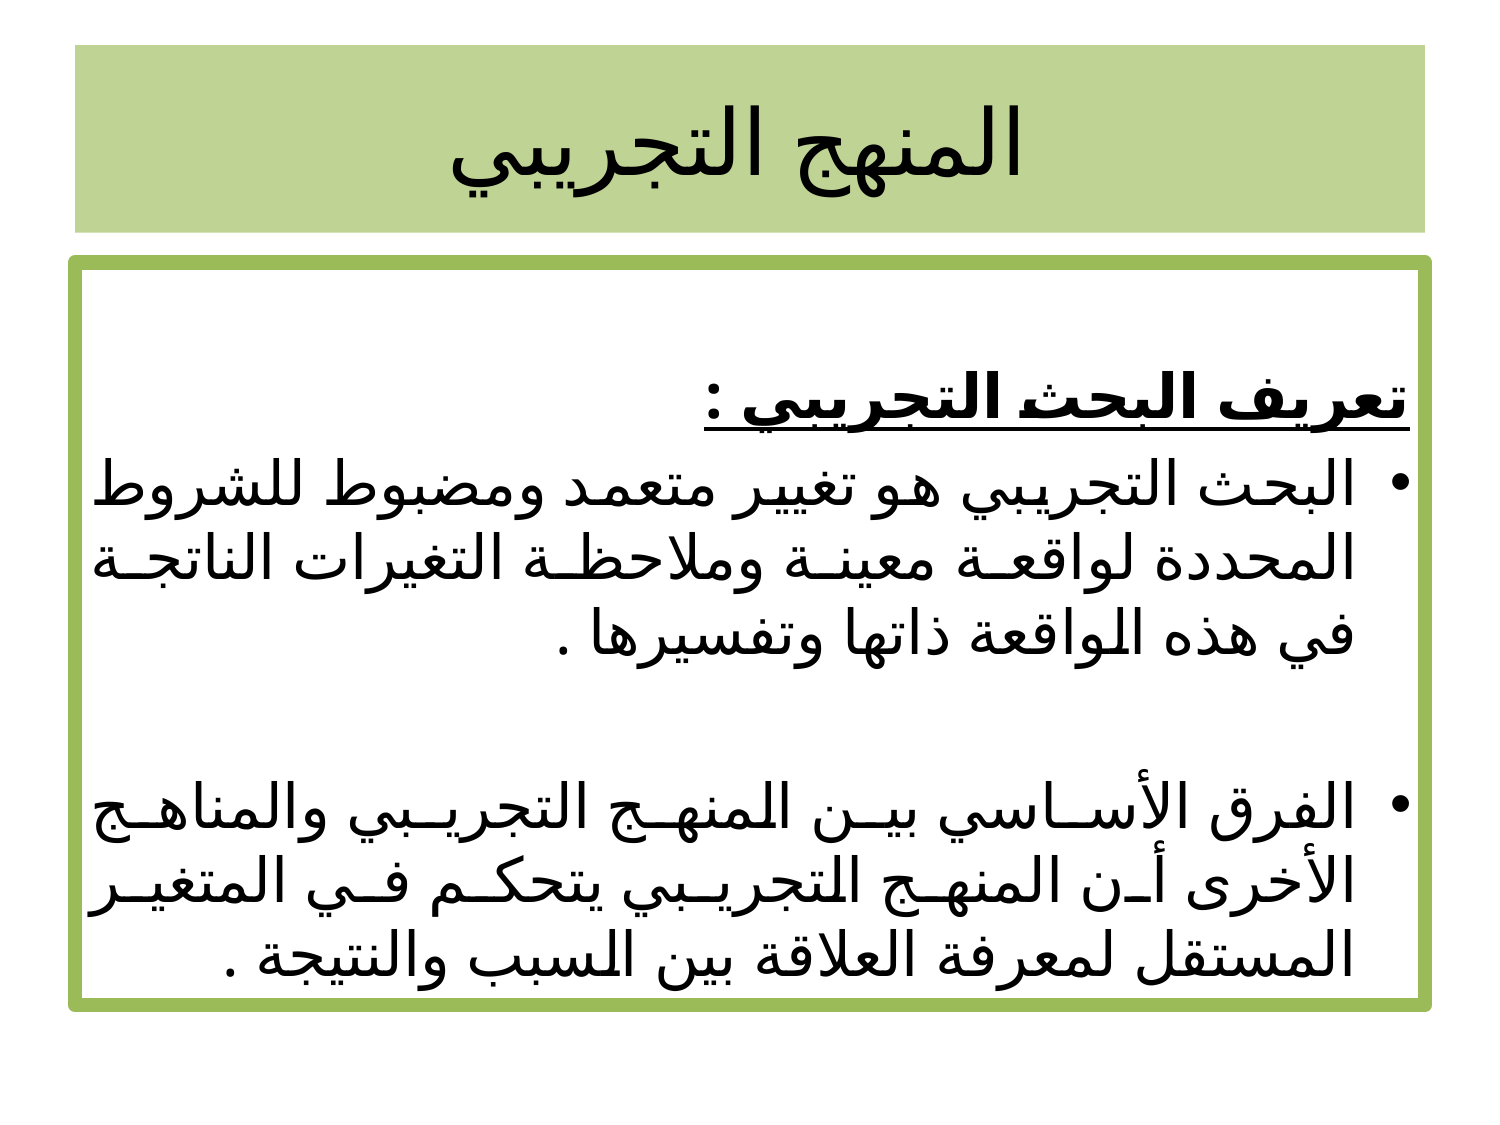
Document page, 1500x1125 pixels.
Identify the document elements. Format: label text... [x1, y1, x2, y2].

list تعريف البحث التجريبي : البحث التجريبي هو تغيير متعمد ومضبوط للشروط المحددة لواقعة معينة وملاحظة التغيرات الناتجة في هذه الواقعة ذاتها وتفسيرها . الفرق الأساسي بين المنهج التجريبي والمناهج الأخرى أن المنهج التجريبي يتحكم في المتغير المستقل لمعرفة العلاقة بين السبب والنتيجة . [75, 262, 1425, 1005]
title المنهج التجريبي [75, 45, 1425, 233]
